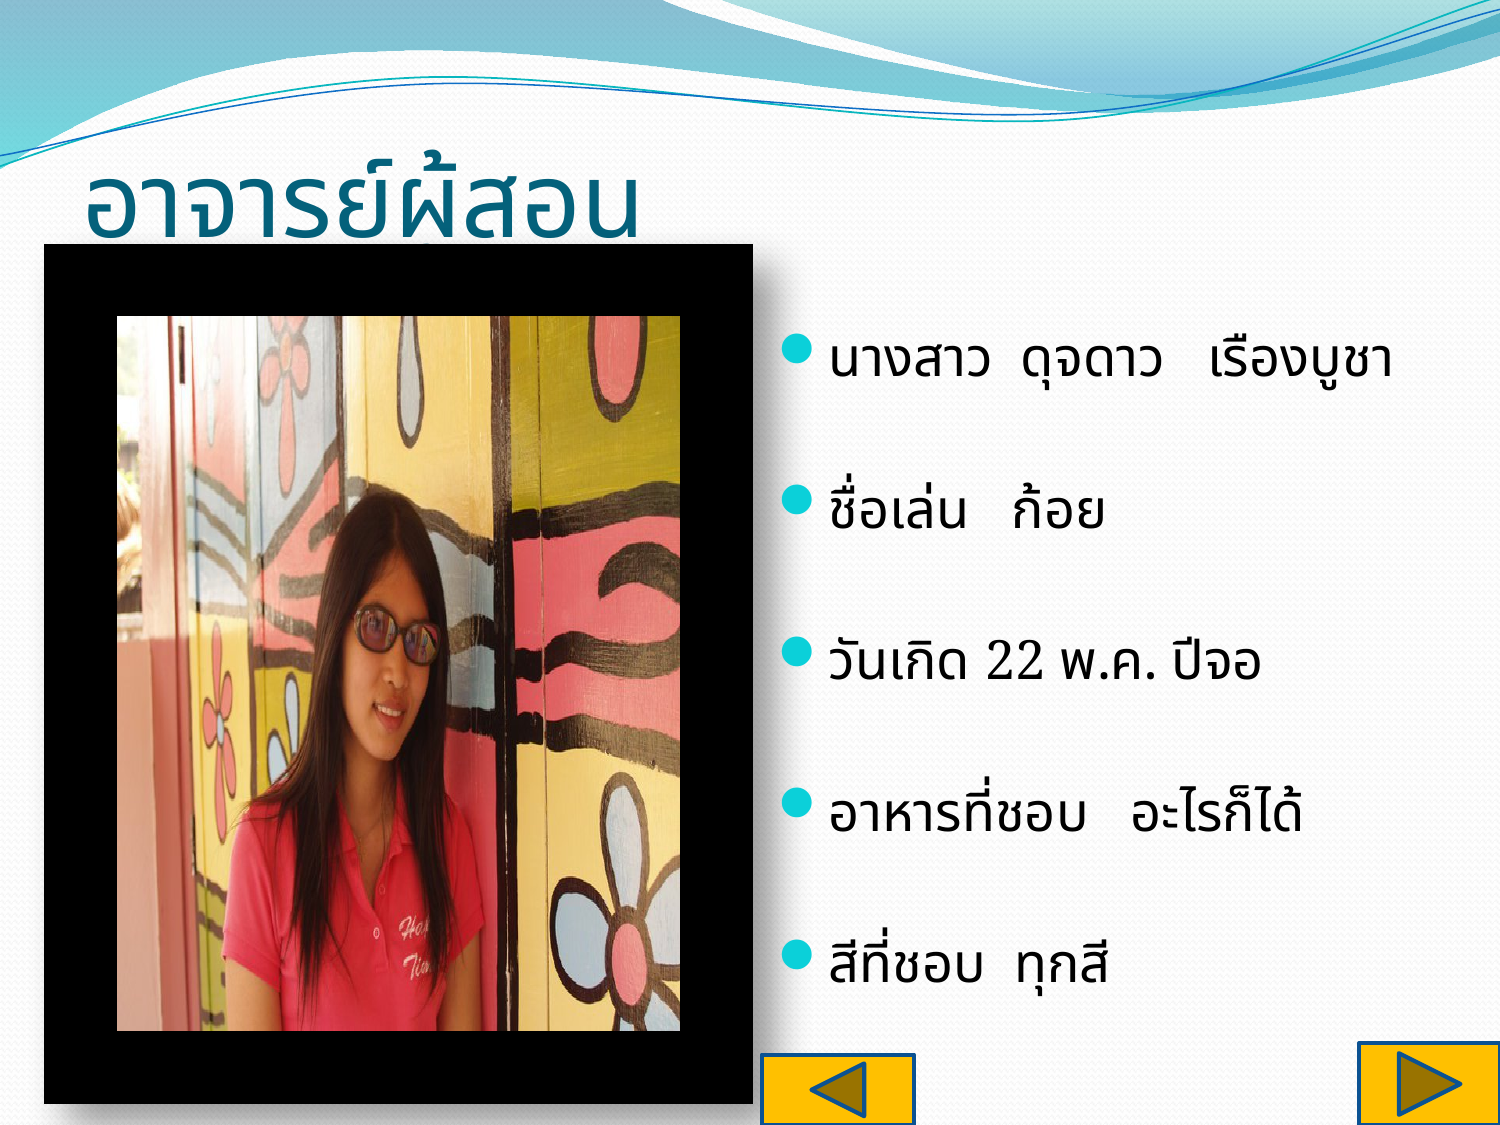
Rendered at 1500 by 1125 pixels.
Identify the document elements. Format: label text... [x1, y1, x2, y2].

text_box [760, 1053, 916, 1125]
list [116, 316, 680, 1032]
list นางสาว ดุจดาว เรืองบูชา ชื่อเล่น ก้อย วันเกิด 22 พ.ค. ปีจอ อาหารที่ชอบ อะไรก็ได้ สีที่ชอบ ทุกสี [762, 314, 1426, 1043]
text_box [1357, 1041, 1500, 1125]
title อาจารย์ผู้สอน [81, 70, 1433, 259]
